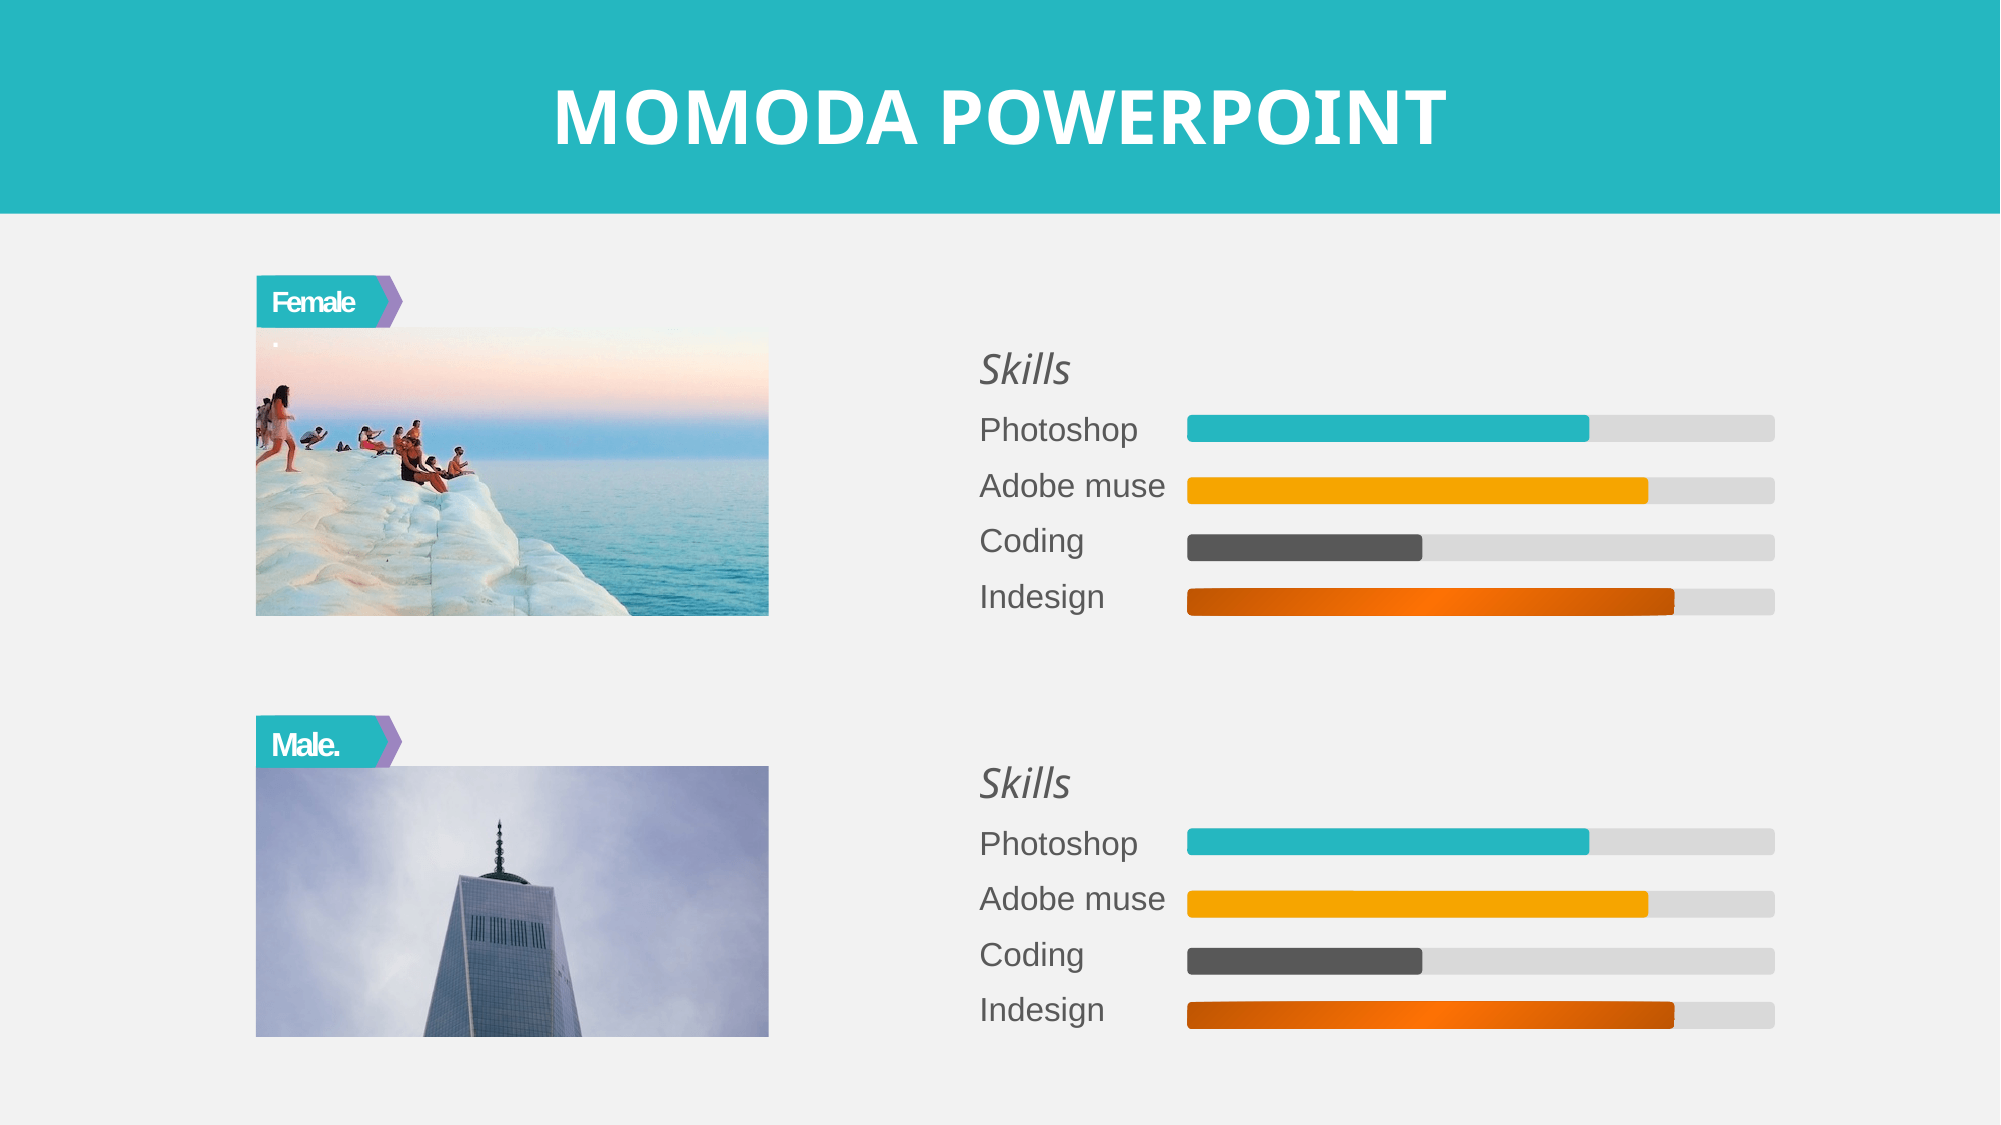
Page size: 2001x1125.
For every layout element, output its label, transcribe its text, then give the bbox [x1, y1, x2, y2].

text_box [1186, 414, 1591, 443]
text_box Adobe muse [964, 456, 1198, 512]
text_box Adobe muse [964, 870, 1198, 925]
text_box Skills [964, 335, 1250, 401]
text_box [0, 0, 2000, 215]
text_box Photoshop [964, 401, 1198, 456]
text_box [1645, 890, 1776, 919]
text_box Coding [964, 925, 1198, 981]
text_box [1186, 476, 1649, 505]
text_box Indesign [964, 567, 1198, 623]
text_box [1672, 1001, 1776, 1030]
text_box [1645, 476, 1776, 505]
text_box MOMODA POWERPOINT [536, 61, 1464, 167]
text_box [255, 327, 770, 616]
text_box [1186, 533, 1423, 562]
text_box [1186, 587, 1676, 616]
text_box Indesign [964, 981, 1198, 1036]
text_box [1587, 414, 1776, 443]
text_box [1419, 947, 1776, 976]
text_box [1186, 827, 1591, 856]
text_box [1673, 588, 1776, 616]
text_box [1186, 1001, 1676, 1030]
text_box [255, 715, 403, 768]
text_box [255, 765, 770, 1038]
text_box Photoshop [964, 814, 1198, 870]
text_box [1186, 890, 1649, 919]
text_box [1186, 947, 1423, 976]
text_box [1586, 827, 1776, 856]
text_box Coding [964, 512, 1198, 567]
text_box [256, 275, 403, 328]
text_box Skills [964, 748, 1250, 814]
text_box [1419, 533, 1776, 562]
